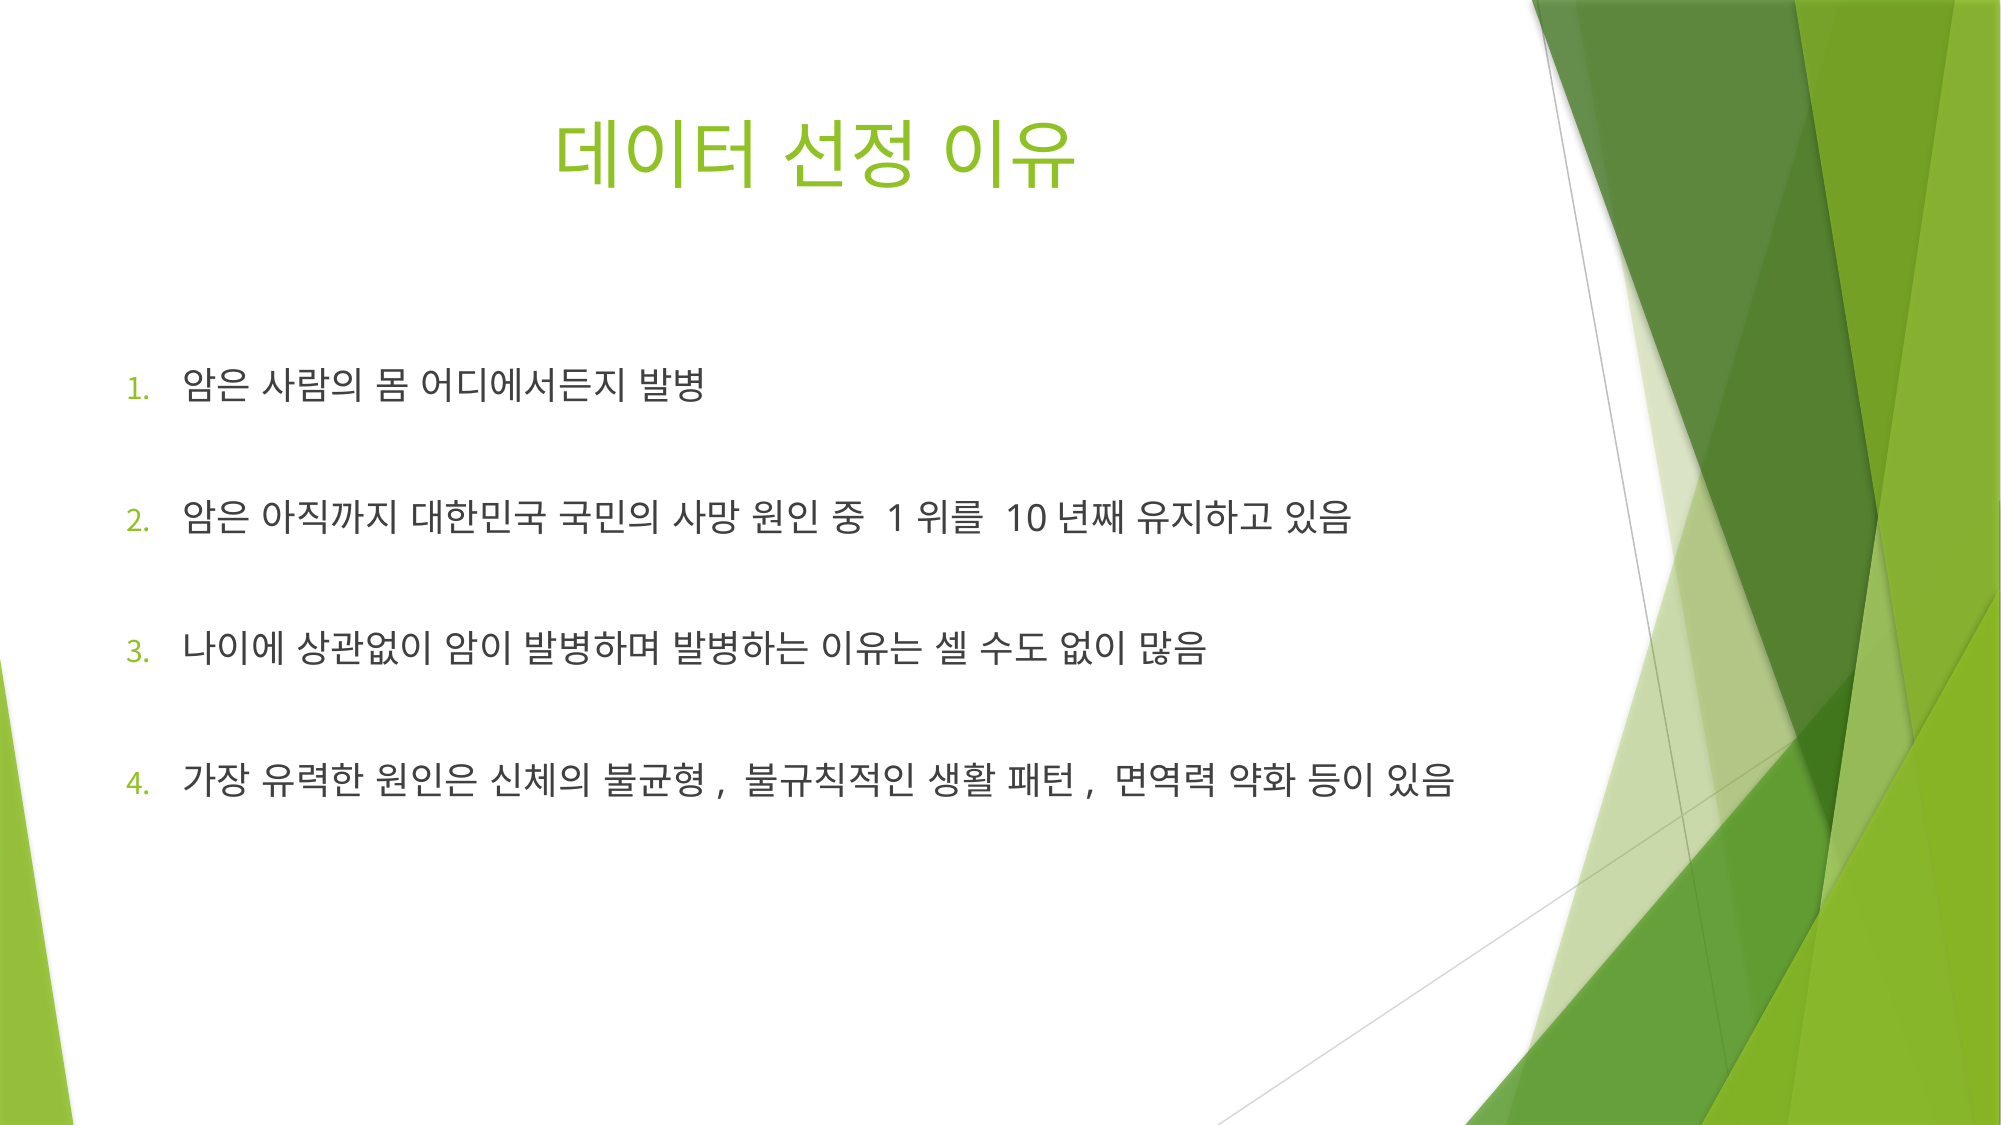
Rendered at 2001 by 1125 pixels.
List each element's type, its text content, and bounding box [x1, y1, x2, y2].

title 데이터 선정 이유 [111, 99, 1522, 317]
list 암은 사람의 몸 어디에서든지 발병 암은 아직까지 대한민국 국민의 사망 원인 중 1위를 10년째 유지하고 있음 나이에 상관없이 암이 발병하며 발병하는 이유는 셀 수도 없이 많음 가장 유력한 원인은 신체의 불균형, 불규칙적인 생활 패턴, 면역력 약화 등이 있음 [111, 354, 1522, 992]
